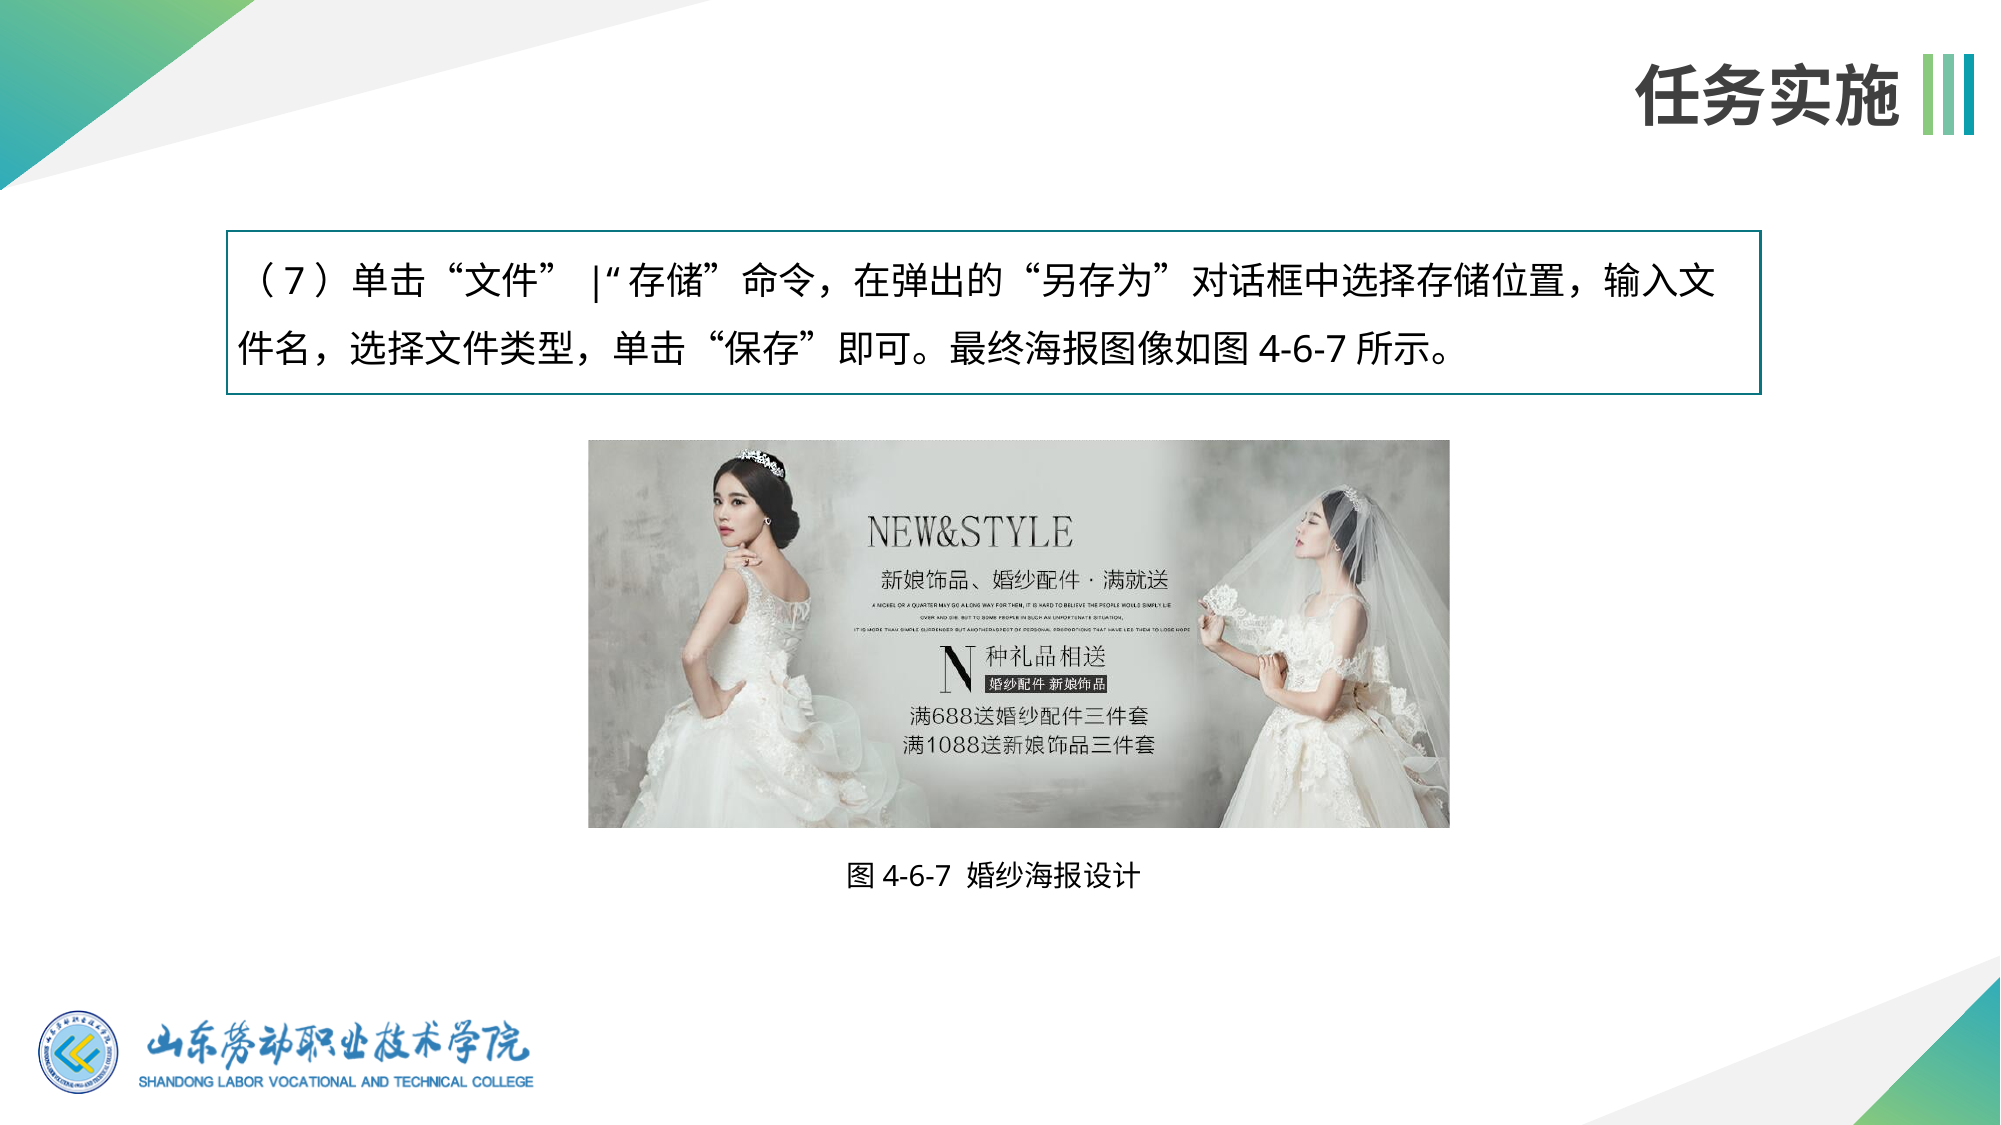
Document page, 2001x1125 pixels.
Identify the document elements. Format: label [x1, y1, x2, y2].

picture [38, 1010, 550, 1094]
picture [588, 440, 1450, 828]
text_box [1928, 54, 1969, 136]
text_box [0, 0, 2000, 1125]
